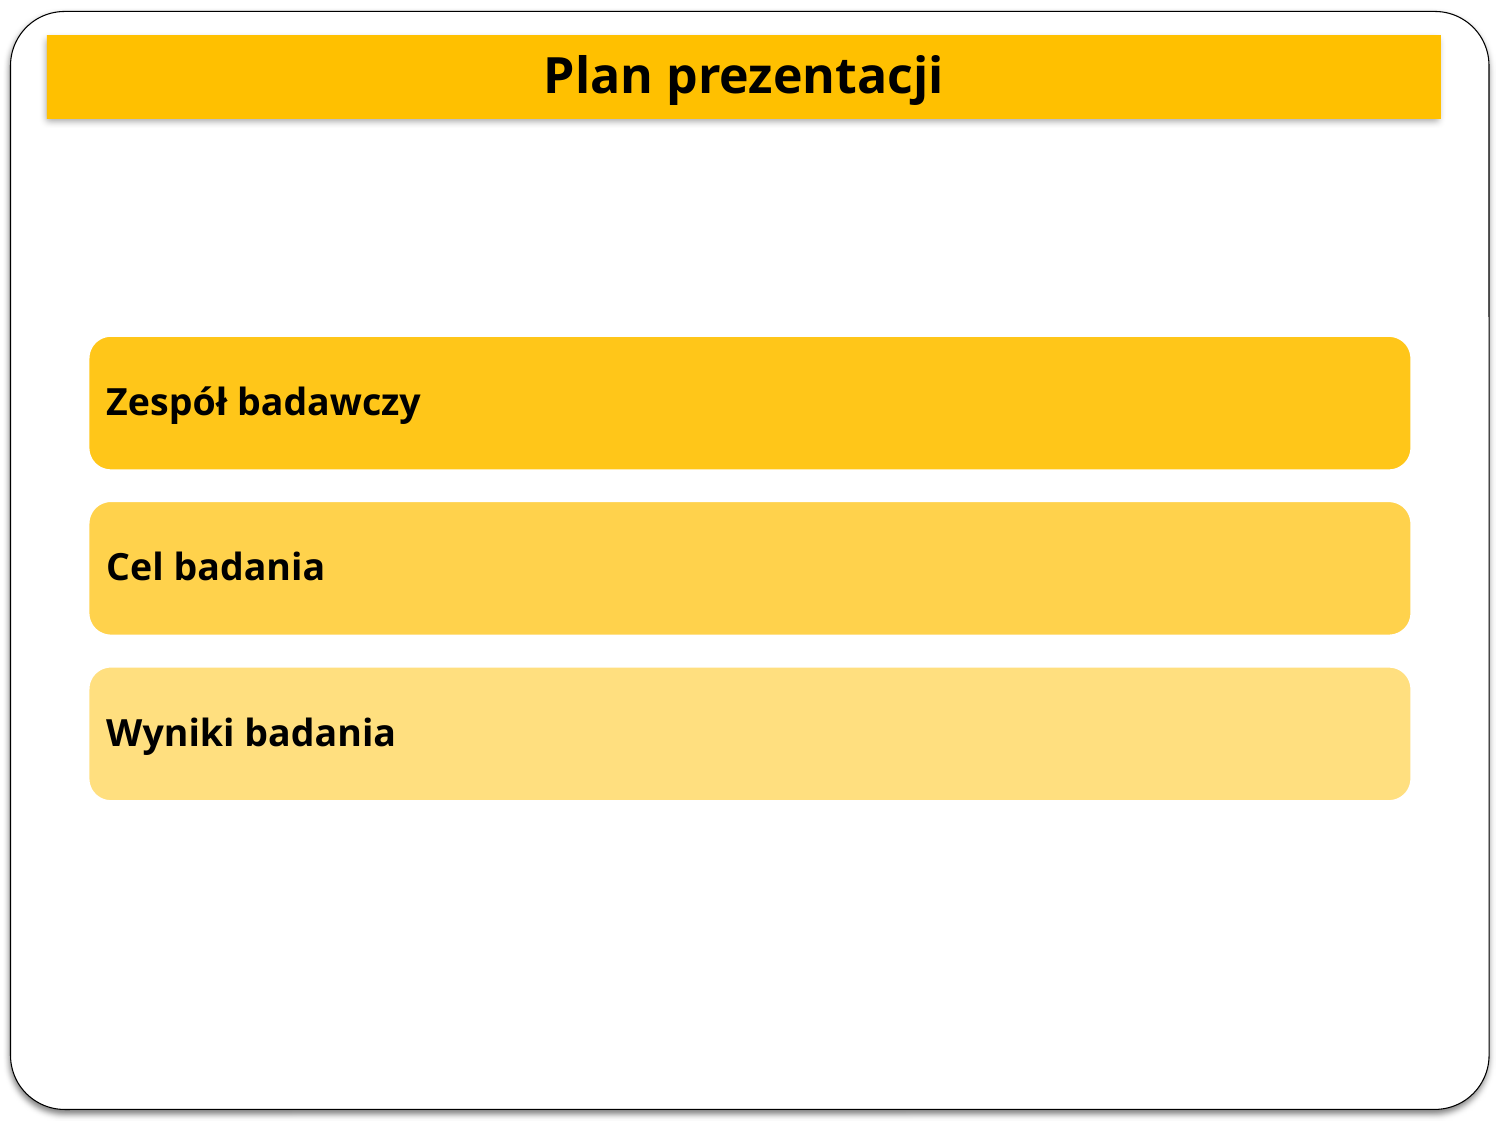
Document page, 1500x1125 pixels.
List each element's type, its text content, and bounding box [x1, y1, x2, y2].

text_box Plan prezentacji [46, 35, 1441, 119]
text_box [88, 196, 1412, 941]
